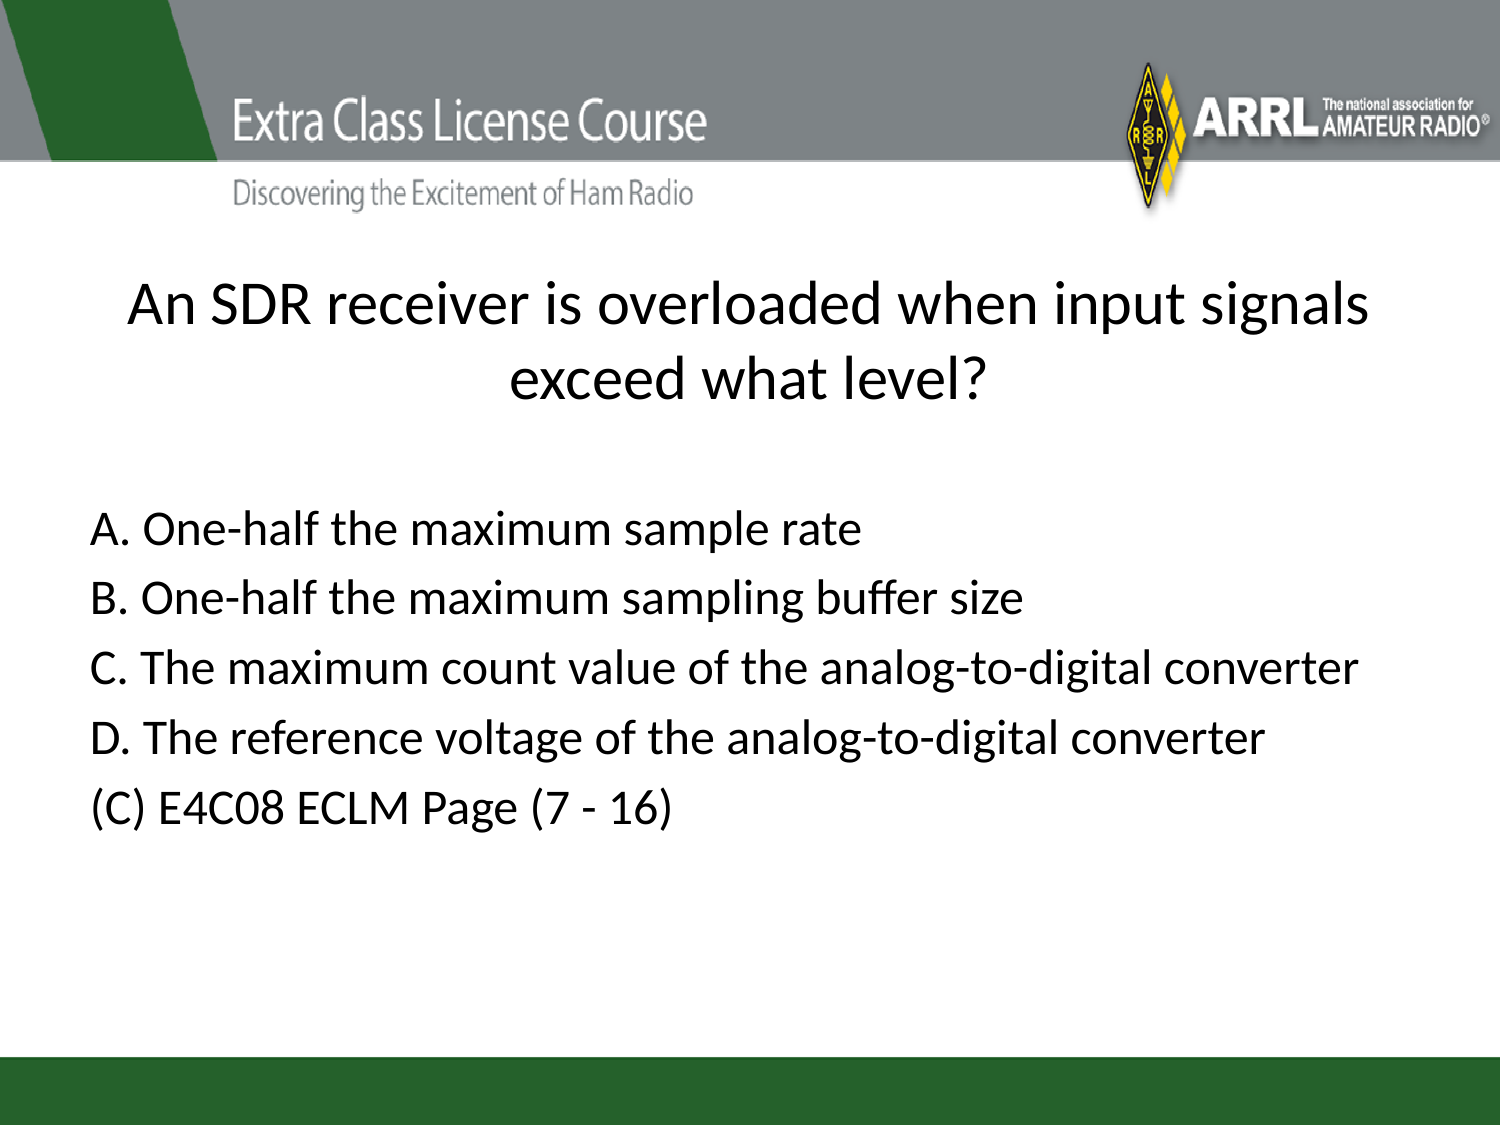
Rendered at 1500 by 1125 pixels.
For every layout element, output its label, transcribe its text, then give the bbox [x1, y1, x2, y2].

picture [0, 0, 1500, 1125]
title An SDR receiver is overloaded when input signals exceed what level? [75, 254, 1425, 435]
list A. One-half the maximum sample rate B. One-half the maximum sampling buffer size C. The maximum count value of the analog-to-digital converter D. The reference voltage of the analog-to-digital converter (C) E4C08 ECLM Page (7 - 16) [75, 487, 1425, 1005]
